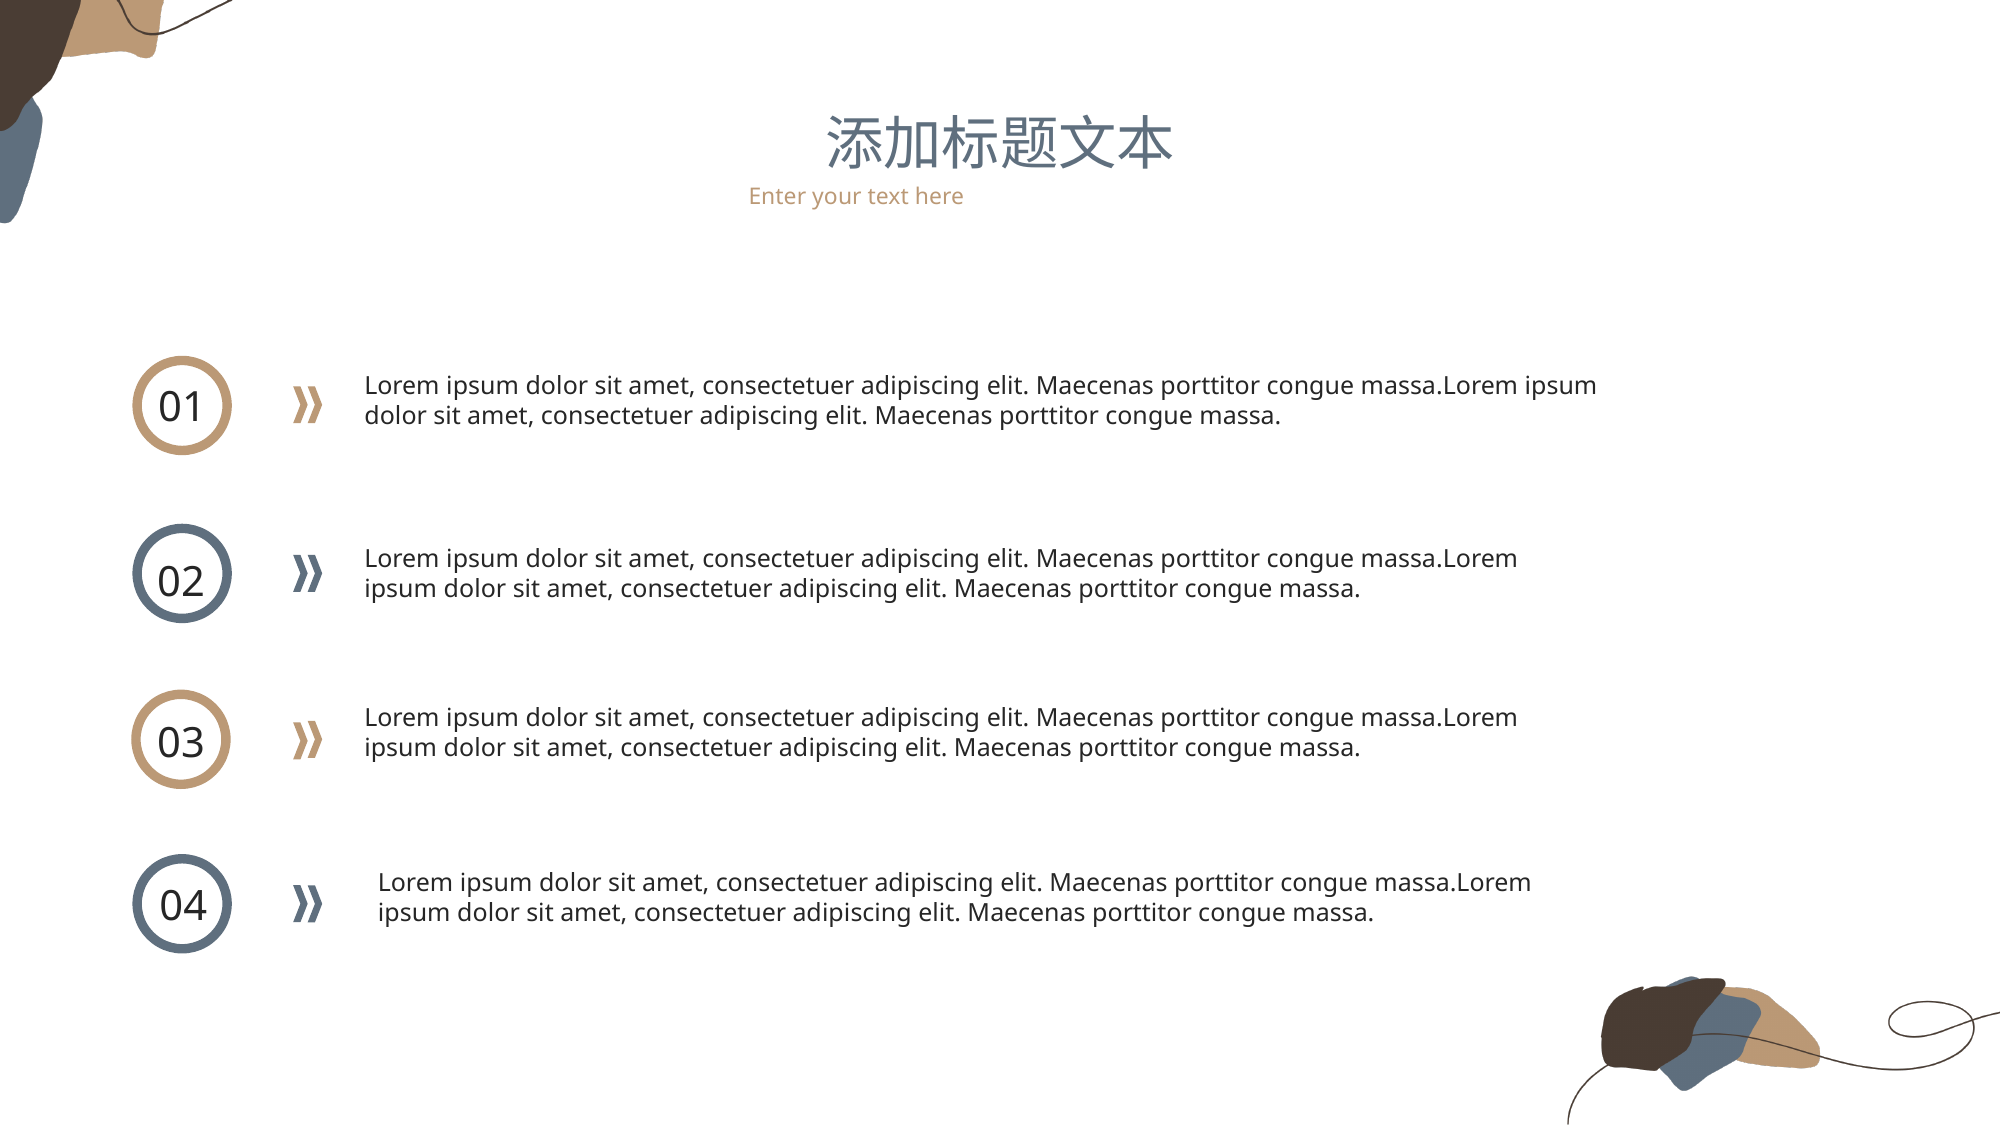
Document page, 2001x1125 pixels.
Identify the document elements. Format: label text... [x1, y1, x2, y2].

text_box [150, 359, 214, 372]
text_box [136, 381, 143, 430]
text_box [306, 553, 324, 593]
text_box Enter your text here [733, 174, 1266, 217]
text_box [220, 714, 227, 764]
text_box Lorem ipsum dolor sit amet, consectetuer adipiscing elit. Maecenas porttitor congue massa.Lorem ipsum dolor sit amet, consectetuer adipiscing elit. Maecenas porttitor congue massa. [349, 535, 1599, 641]
text_box Lorem ipsum dolor sit amet, consectetuer adipiscing elit. Maecenas porttitor congue massa.Lorem ipsum dolor sit amet, consectetuer adipiscing elit. Maecenas porttitor congue massa. [349, 694, 1580, 799]
text_box [306, 385, 324, 425]
text_box [149, 936, 215, 950]
text_box [306, 884, 324, 924]
text_box [291, 721, 309, 761]
text_box [149, 773, 213, 786]
text_box [148, 437, 216, 452]
text_box 03 [142, 708, 220, 773]
text_box [221, 380, 229, 431]
text_box 添加标题文本 [810, 98, 1190, 174]
text_box Lorem ipsum dolor sit amet, consectetuer adipiscing elit. Maecenas porttitor congue massa.Lorem ipsum dolor sit amet, consectetuer adipiscing elit. Maecenas porttitor congue massa. [363, 858, 1599, 964]
text_box Lorem ipsum dolor sit amet, consectetuer adipiscing elit. Maecenas porttitor congue massa.Lorem ipsum dolor sit amet, consectetuer adipiscing elit. Maecenas porttitor congue massa. [349, 362, 1617, 467]
picture [0, 0, 321, 320]
text_box [291, 385, 309, 425]
text_box 01 [143, 372, 221, 437]
text_box 04 [144, 871, 223, 936]
text_box [306, 719, 324, 759]
text_box 02 [142, 547, 220, 613]
text_box [149, 857, 215, 871]
text_box [223, 882, 229, 925]
text_box [136, 550, 142, 596]
text_box [147, 693, 215, 708]
text_box [291, 553, 309, 593]
text_box [291, 884, 309, 924]
text_box [134, 714, 142, 764]
text_box [136, 877, 144, 930]
text_box [144, 527, 229, 600]
picture [1567, 976, 2000, 1125]
text_box [158, 613, 206, 620]
